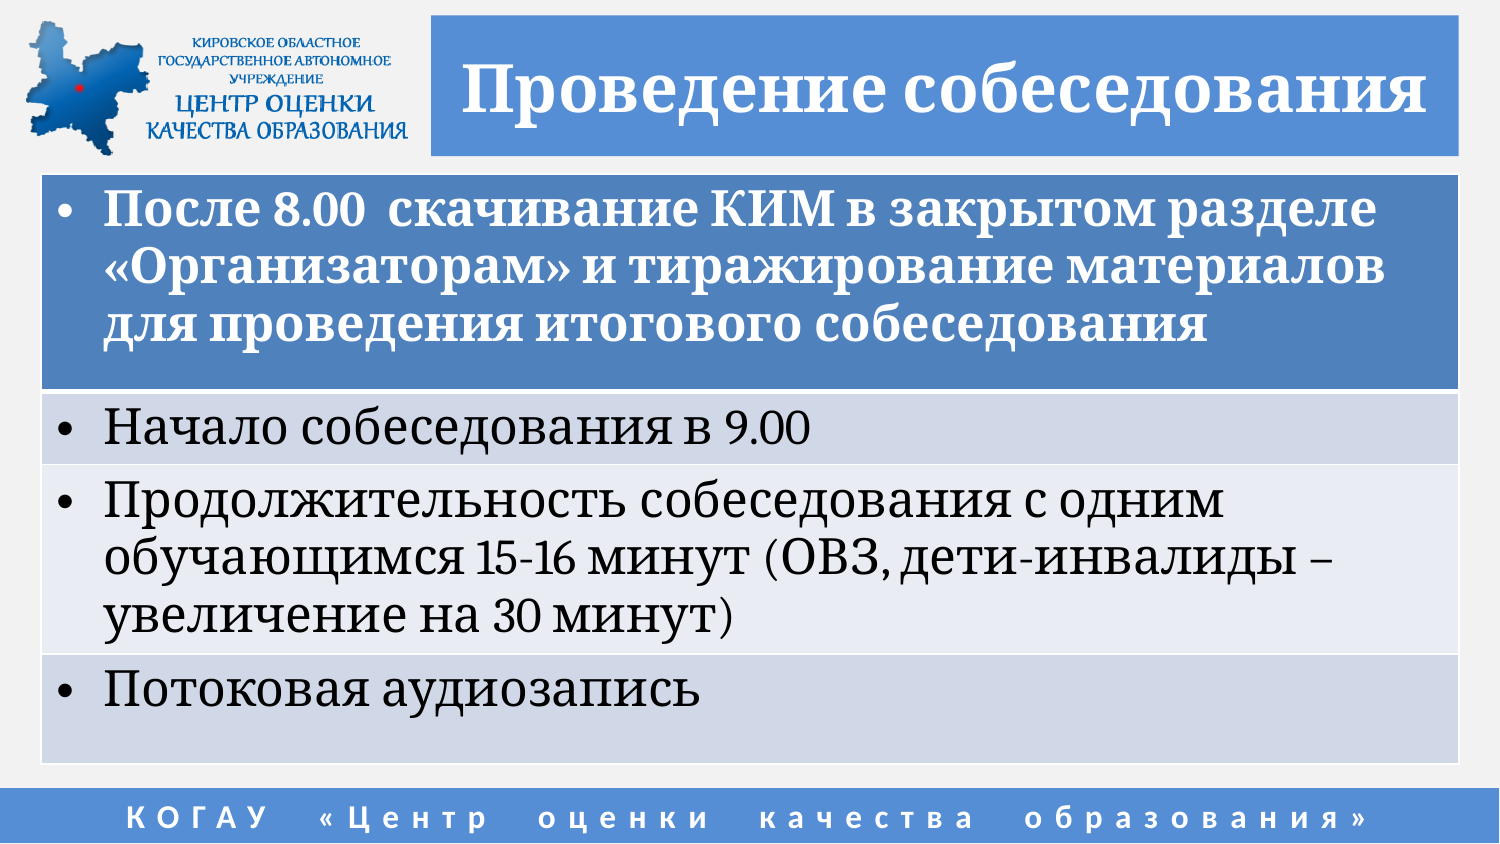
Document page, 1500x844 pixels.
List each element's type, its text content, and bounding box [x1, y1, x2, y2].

table_header После 8.00 скачивание КИМ в закрытом разделе «Организаторам» и тиражирование материалов для проведения итогового собеседования [42, 175, 1458, 389]
picture [26, 21, 408, 156]
table_cell Продолжительность собеседования с одним обучающимся 15-16 минут (ОВЗ, дети-инвалиды – увеличение на 30 минут) [42, 465, 1458, 653]
title Проведение собеседования [431, 15, 1459, 157]
table_cell Начало собеседования в 9.00 [42, 394, 1458, 464]
table_cell Потоковая аудиозапись [42, 655, 1458, 763]
